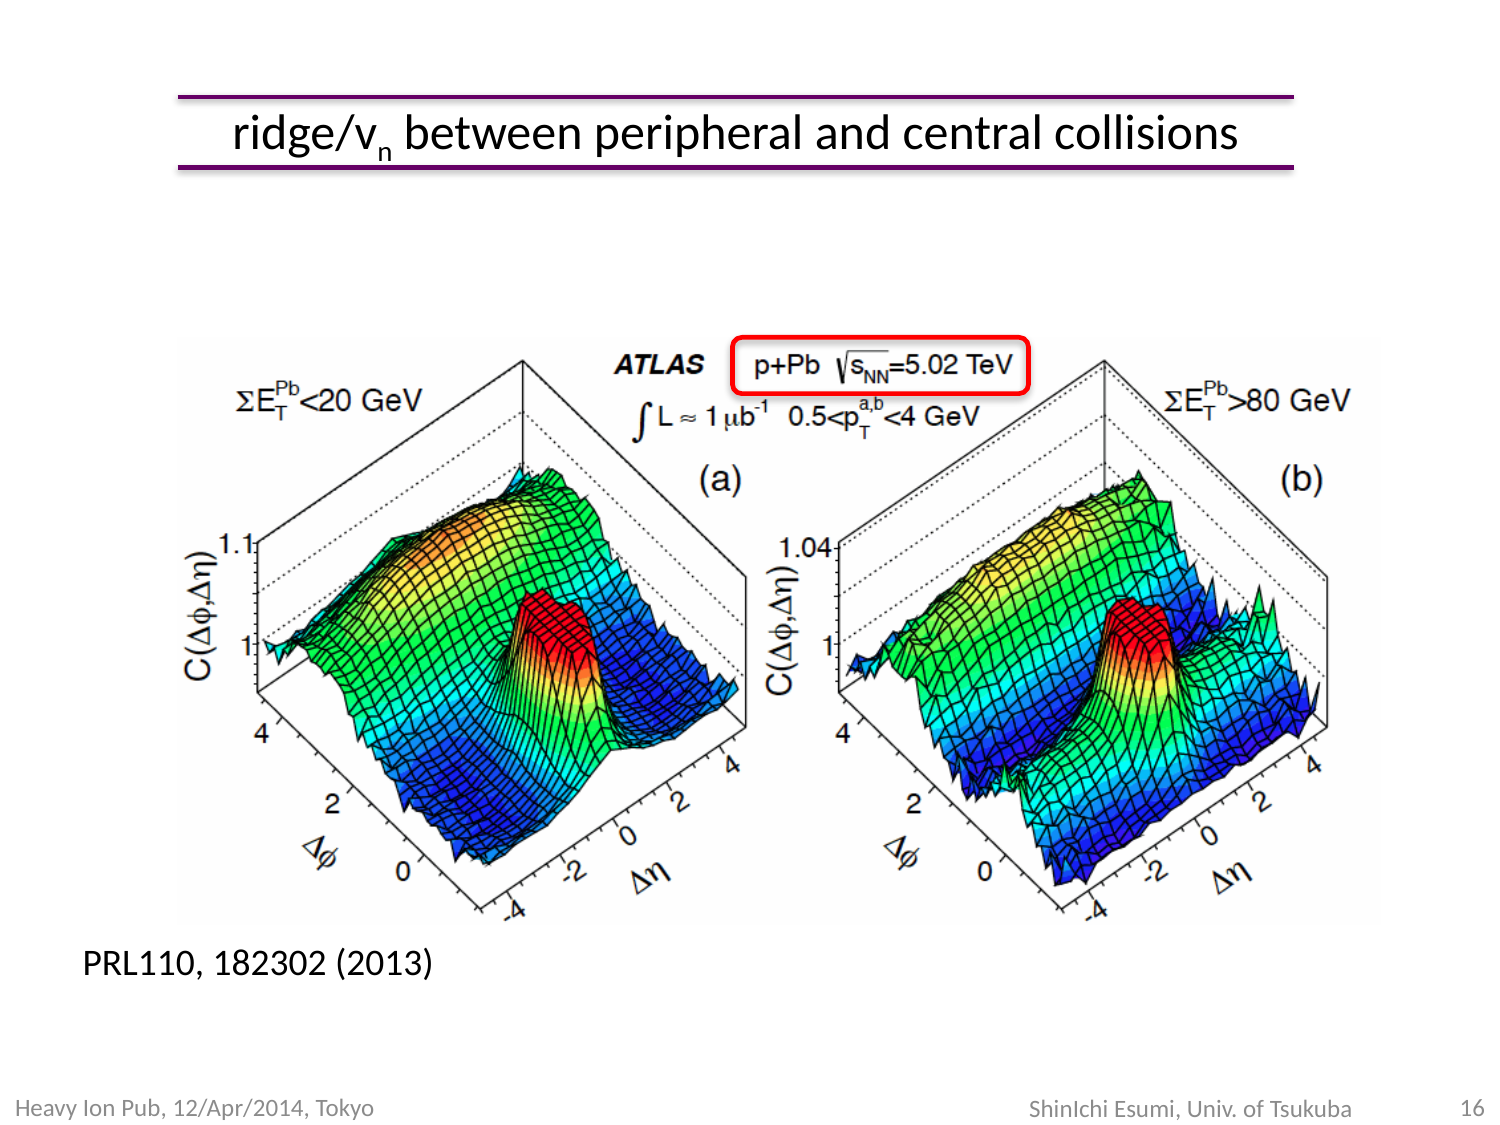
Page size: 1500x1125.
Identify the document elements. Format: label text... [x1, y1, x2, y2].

picture [177, 337, 1381, 926]
slide_number 16 [1402, 1087, 1500, 1125]
text_box ridge/vn between peripheral and central collisions [177, 106, 1294, 165]
slide_number Heavy Ion Pub, 12/Apr/2014, Tokyo [0, 1087, 405, 1125]
text_box PRL110, 182302 (2013) [67, 930, 449, 991]
footer ShinIchi Esumi, Univ. of Tsukuba [1001, 1087, 1381, 1125]
